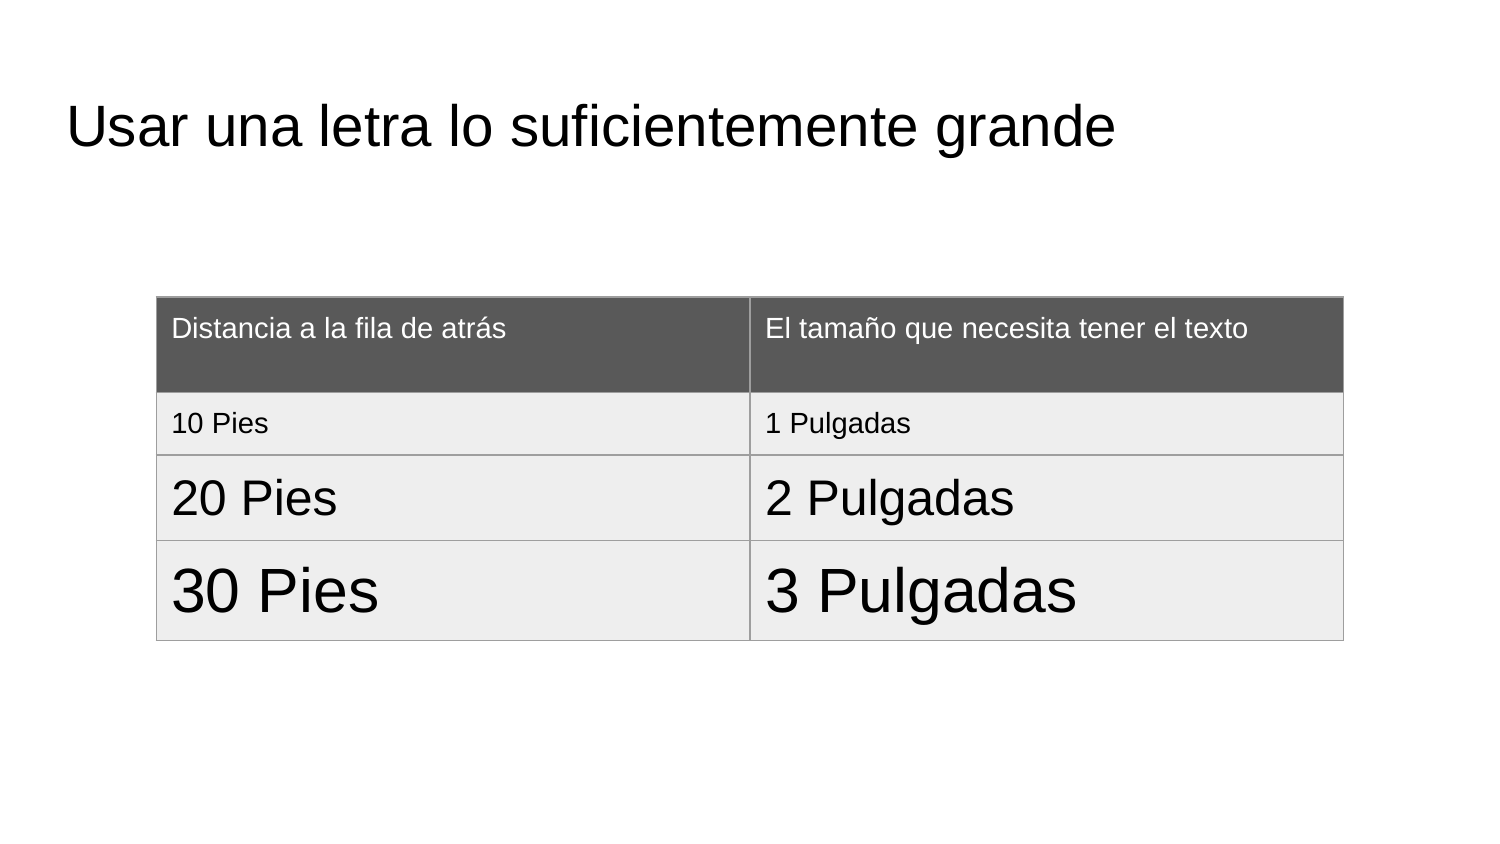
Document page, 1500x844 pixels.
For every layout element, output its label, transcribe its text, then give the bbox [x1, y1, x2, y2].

table_cell 2 Pulgadas [751, 456, 1343, 540]
table_cell 1 Pulgadas [751, 393, 1343, 454]
table_cell 3 Pulgadas [751, 541, 1343, 640]
table_header Distancia a la fila de atrás [157, 298, 749, 392]
table_cell 30 Pies [157, 541, 749, 640]
table_header El tamaño que necesita tener el texto [751, 298, 1343, 392]
title Usar una letra lo suficientemente grande [51, 72, 1449, 167]
table_cell 10 Pies [157, 393, 749, 454]
table_cell 20 Pies [157, 456, 749, 540]
